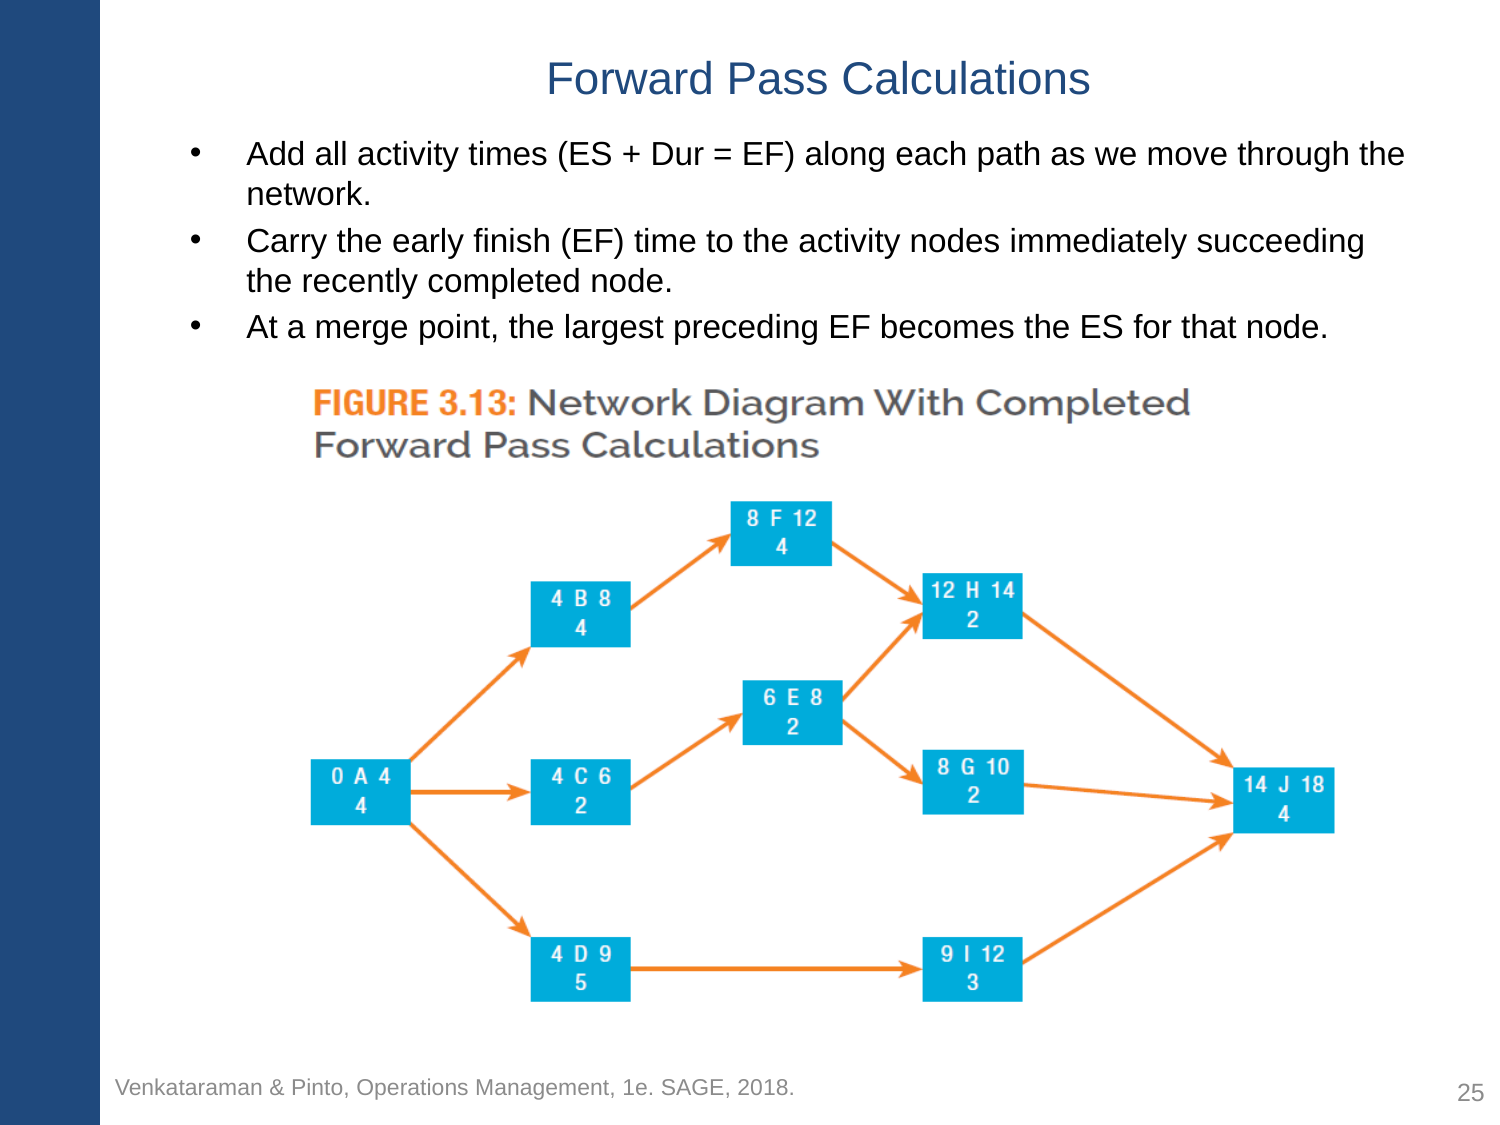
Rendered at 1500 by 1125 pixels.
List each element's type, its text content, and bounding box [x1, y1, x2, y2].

slide_number 25 [1425, 1061, 1500, 1122]
picture [303, 373, 1345, 1049]
title Forward Pass Calculations [187, 1, 1450, 150]
list Add all activity times (ES + Dur = EF) along each path as we move through the network. Carry the early finish (EF) time to the activity nodes immediately succeeding the recently completed node. At a merge point, the largest preceding EF becomes the ES for that node. [174, 125, 1438, 400]
footer Venkataraman & Pinto, Operations Management, 1e. SAGE, 2018. [99, 1065, 1250, 1125]
